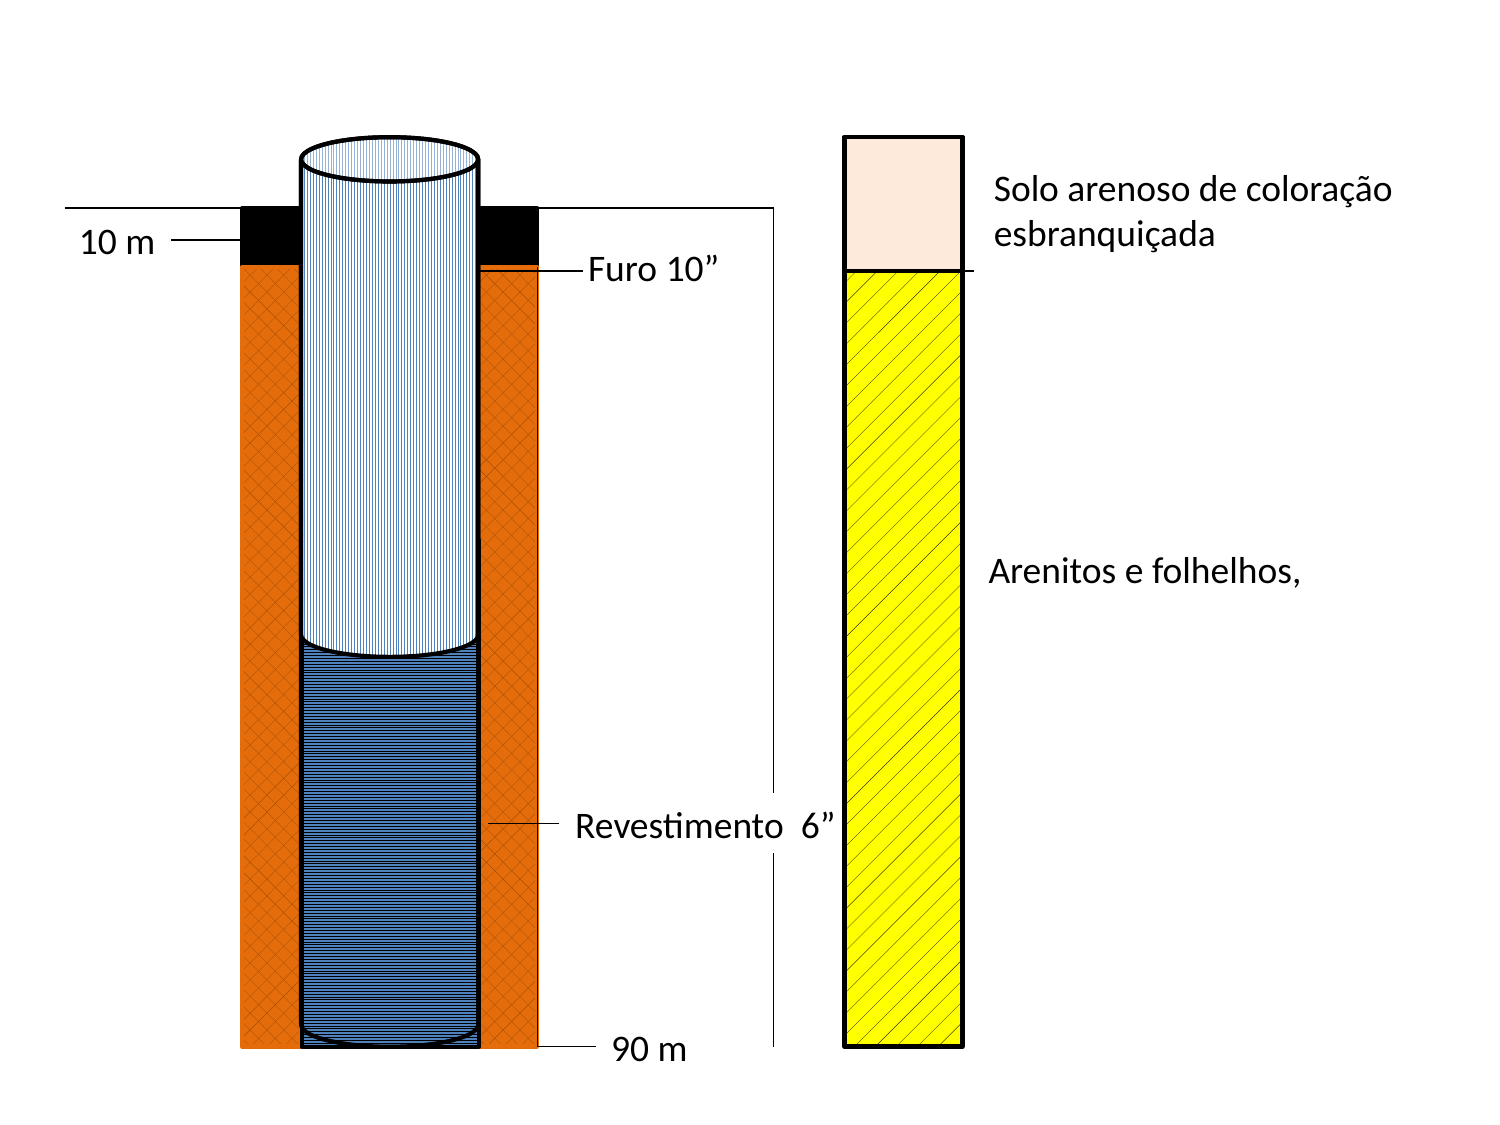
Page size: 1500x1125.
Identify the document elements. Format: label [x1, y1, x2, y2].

text_box [63, 136, 1494, 1078]
